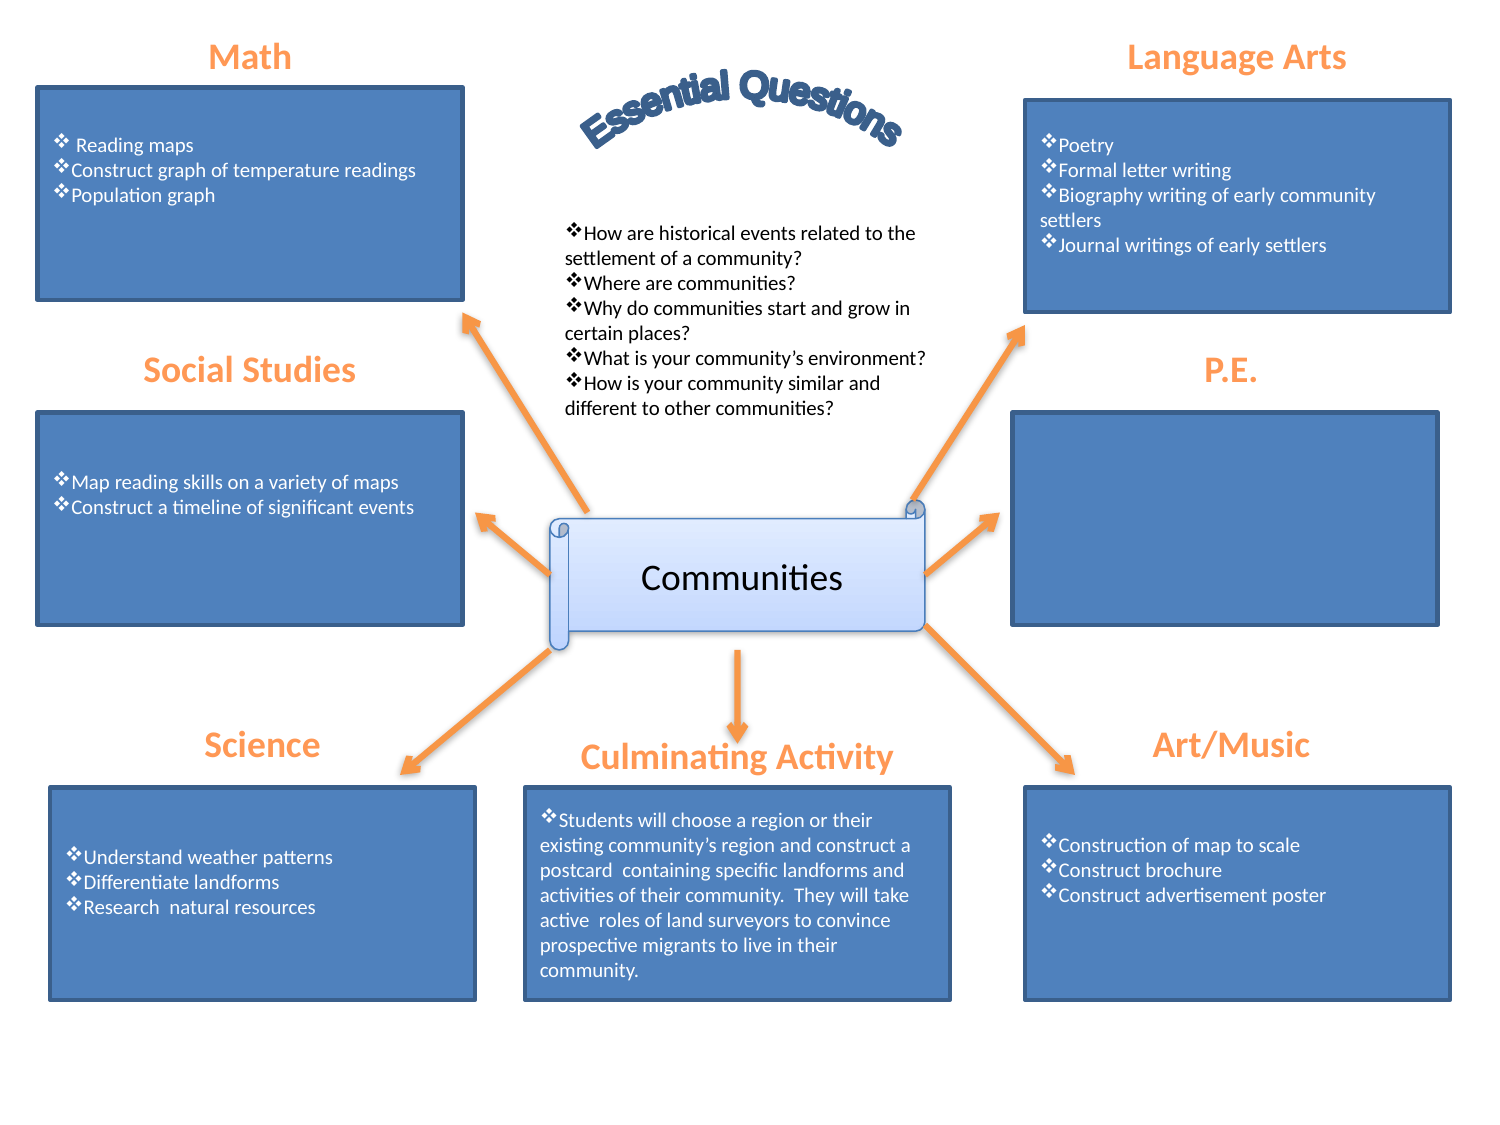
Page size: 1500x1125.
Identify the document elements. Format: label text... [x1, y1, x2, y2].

text_box Social Studies [50, 337, 450, 398]
text_box Art/Music [1079, 712, 1438, 773]
text_box Culminating Activity [543, 724, 950, 785]
text_box Construction of map to scale Construct brochure Construct advertisement poster [1023, 785, 1452, 1002]
text_box Communities [549, 503, 926, 651]
text_box Reading maps Construct graph of temperature readings Population graph [35, 85, 465, 302]
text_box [462, 312, 588, 513]
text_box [924, 624, 1076, 776]
text_box Science [50, 712, 394, 773]
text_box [912, 324, 1026, 501]
text_box P.E. [1029, 337, 1438, 398]
text_box Understand weather patterns Differentiate landforms Research natural resources [48, 785, 477, 1002]
text_box Essential Questions [739, 69, 902, 147]
text_box Math [50, 24, 450, 85]
text_box Language Arts [1037, 24, 1438, 85]
text_box Poetry Formal letter writing Biography writing of early community settlers Journal writings of early settlers [1023, 98, 1452, 314]
text_box Map reading skills on a variety of maps Construct a timeline of significant events [35, 410, 465, 627]
text_box How are historical events related to the settlement of a community? Where are communities? Why do communities start and grow in certain places? What is your community’s environment? How is your community similar and different to other communities? [549, 212, 950, 453]
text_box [924, 512, 1001, 576]
text_box [1010, 410, 1440, 627]
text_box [399, 649, 551, 776]
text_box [474, 512, 551, 576]
text_box Essential Questions [579, 68, 730, 150]
text_box Students will choose a region or their existing community’s region and construct a postcard containing specific landforms and activities of their community. They will take active roles of land surveyors to convince prospective migrants to live in their community. [523, 785, 952, 1002]
